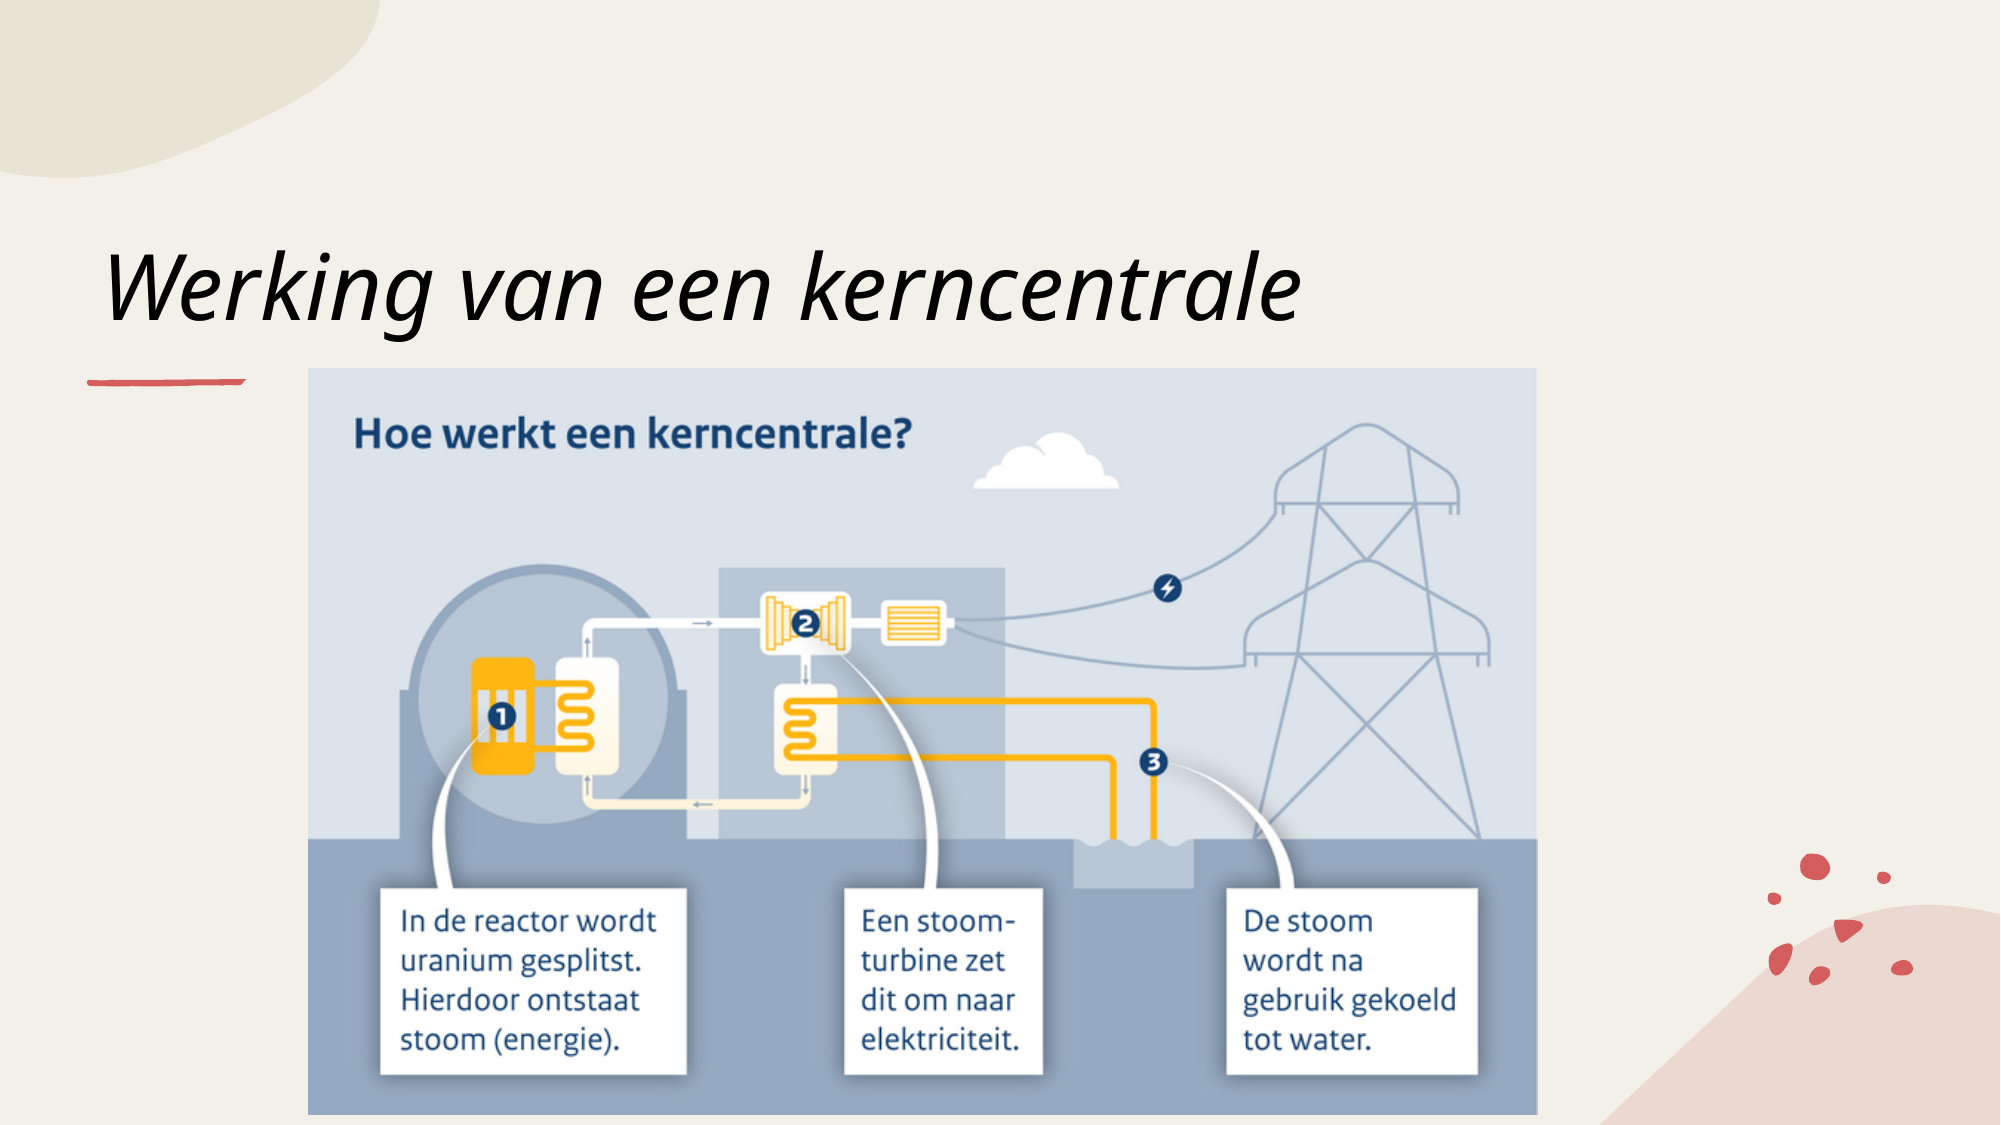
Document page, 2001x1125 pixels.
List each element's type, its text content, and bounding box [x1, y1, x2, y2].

title Werking van een kerncentrale [86, 129, 1740, 347]
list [308, 368, 1538, 1115]
